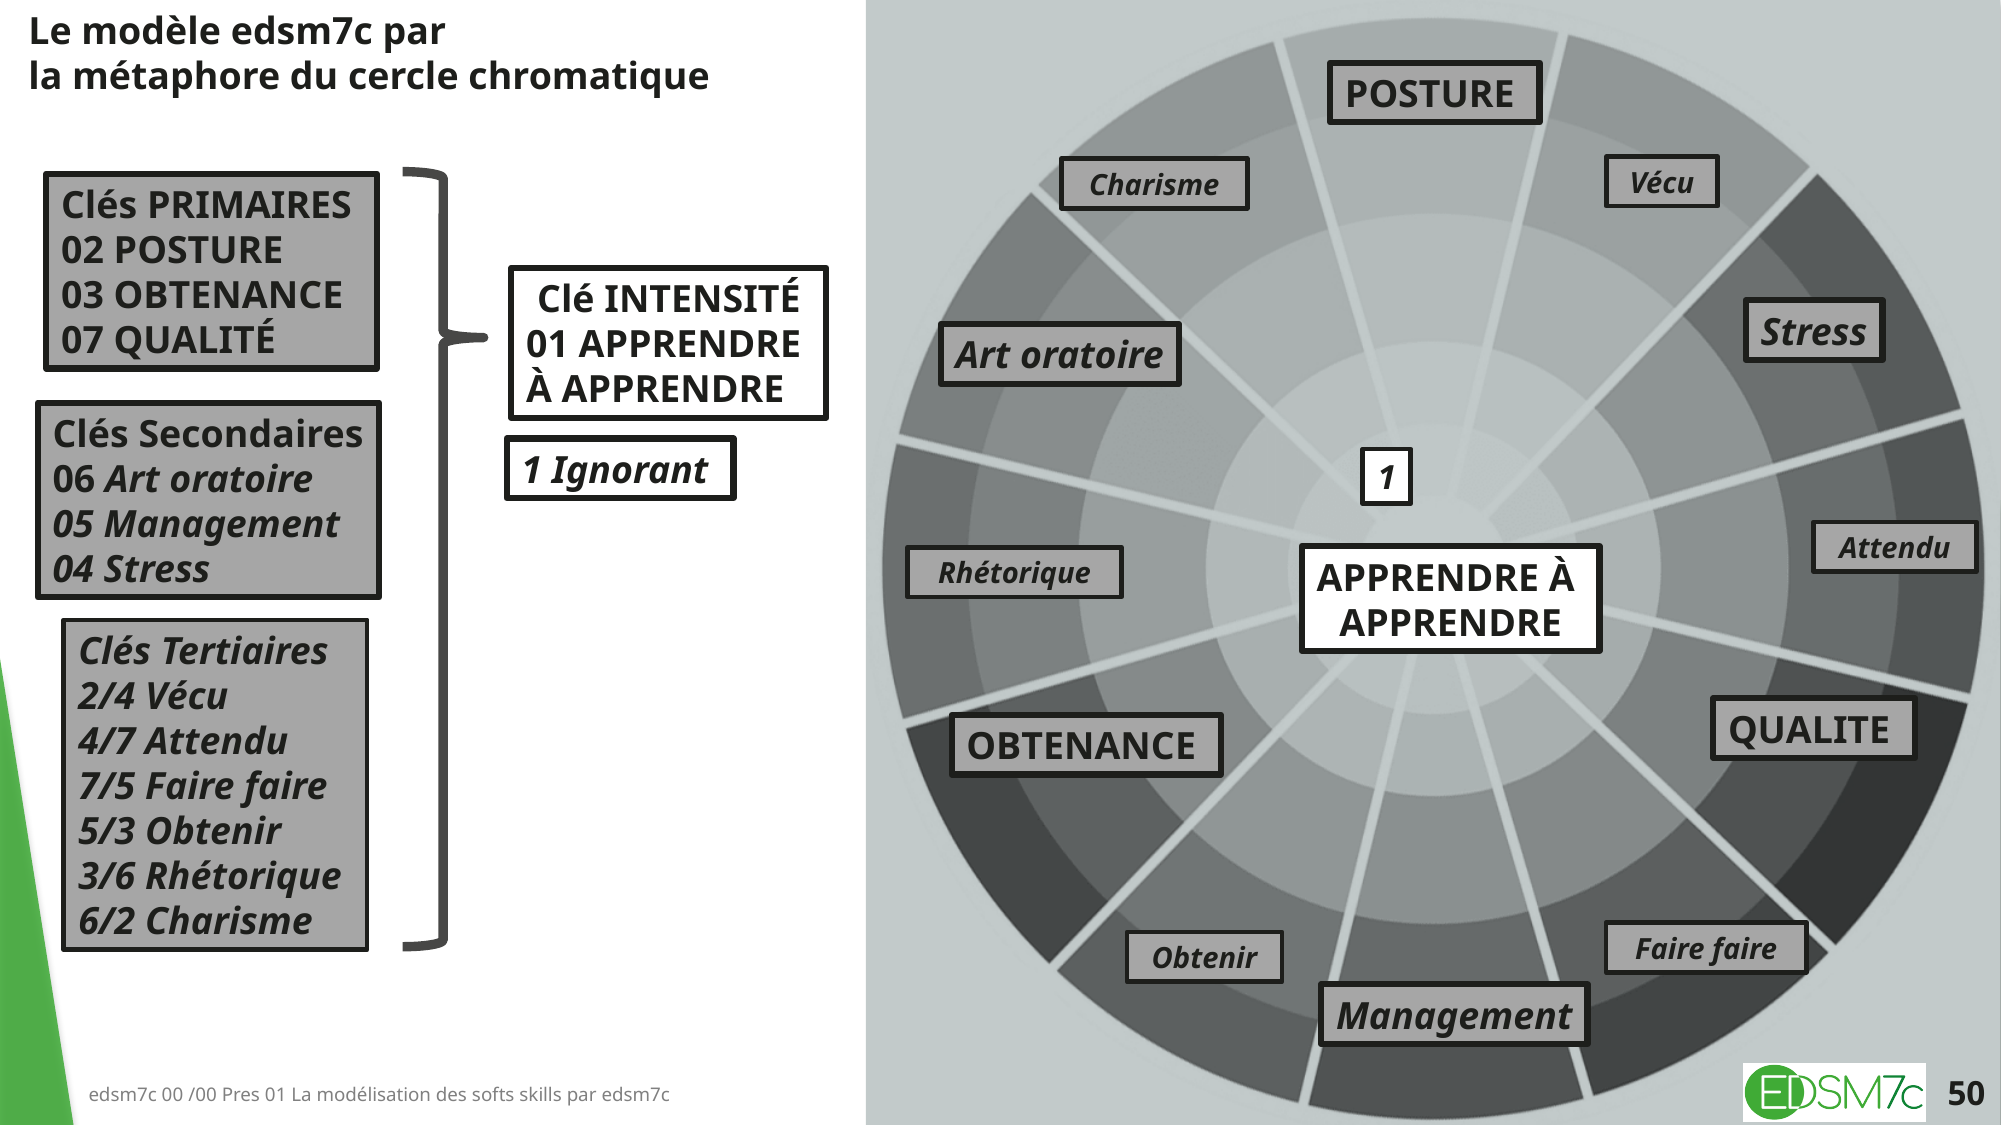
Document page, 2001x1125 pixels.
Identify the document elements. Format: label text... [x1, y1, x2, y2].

picture [865, 0, 2000, 1125]
text_box [612, 324, 644, 385]
text_box [402, 170, 485, 948]
text_box [552, 430, 561, 438]
text_box 1 Ignorant [506, 438, 734, 499]
text_box Le modèle edsm7c par la métaphore du cercle chromatique [13, 0, 865, 105]
text_box Clé INTENSITÉ 01 APPRENDRE À APPRENDRE [511, 267, 827, 418]
text_box Clés PRIMAIRES 02 POSTURE 03 OBTENANCE 07 QUALITÉ [46, 173, 377, 369]
footer edsm7c 00 /00 Pres 01 La modélisation des softs skills par edsm7c [73, 1065, 858, 1125]
text_box Clés Secondaires 06 Art oratoire 05 Management 04 Stress [37, 402, 380, 598]
text_box Clés Tertiaires 2/4 Vécu 4/7 Attendu 7/5 Faire faire 5/3 Obtenir 3/6 Rhétorique 6/2 Charisme [63, 619, 368, 950]
